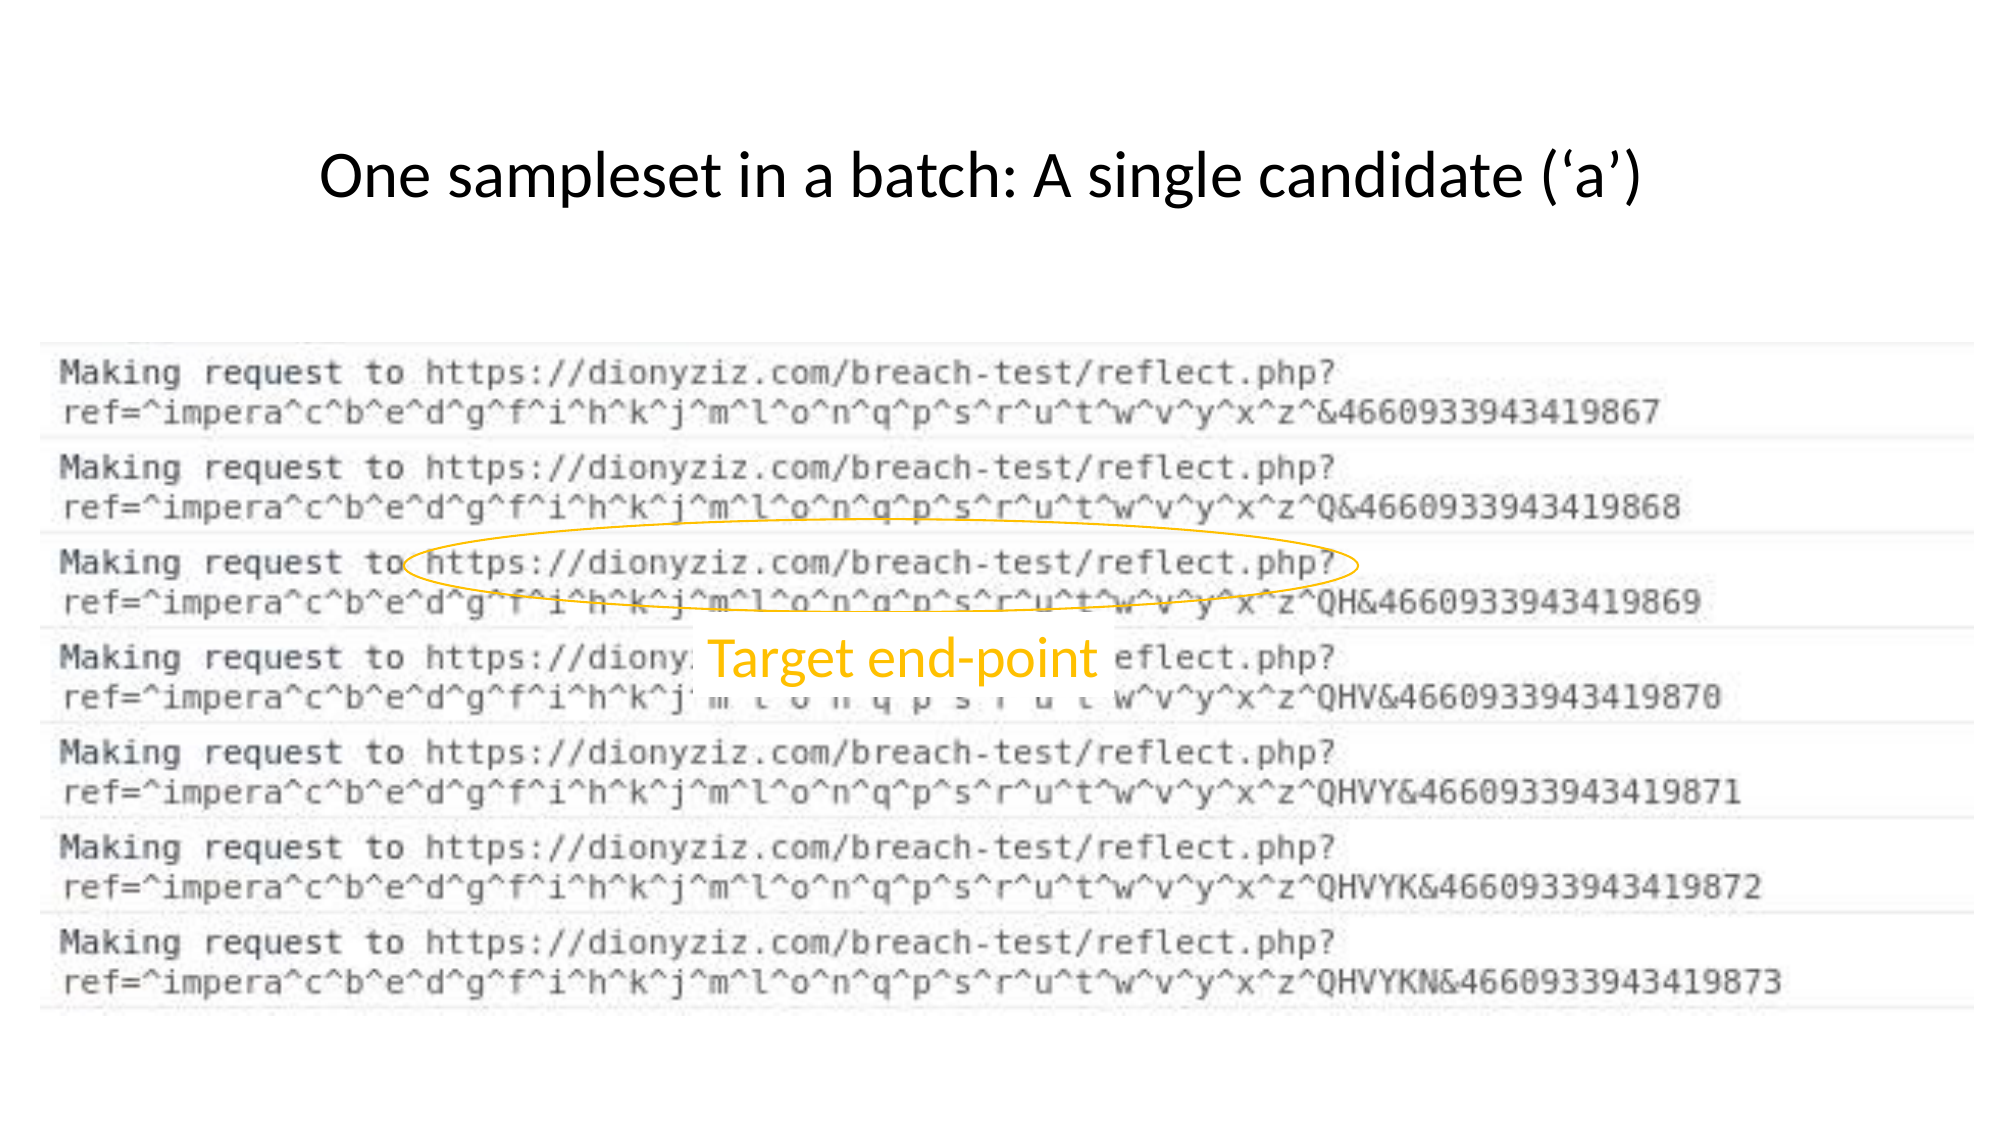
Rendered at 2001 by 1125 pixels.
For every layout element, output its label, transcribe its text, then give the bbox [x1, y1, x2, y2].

text_box One sampleset in a batch: A single candidate (‘a’) [305, 123, 1660, 219]
picture [40, 342, 1974, 1016]
